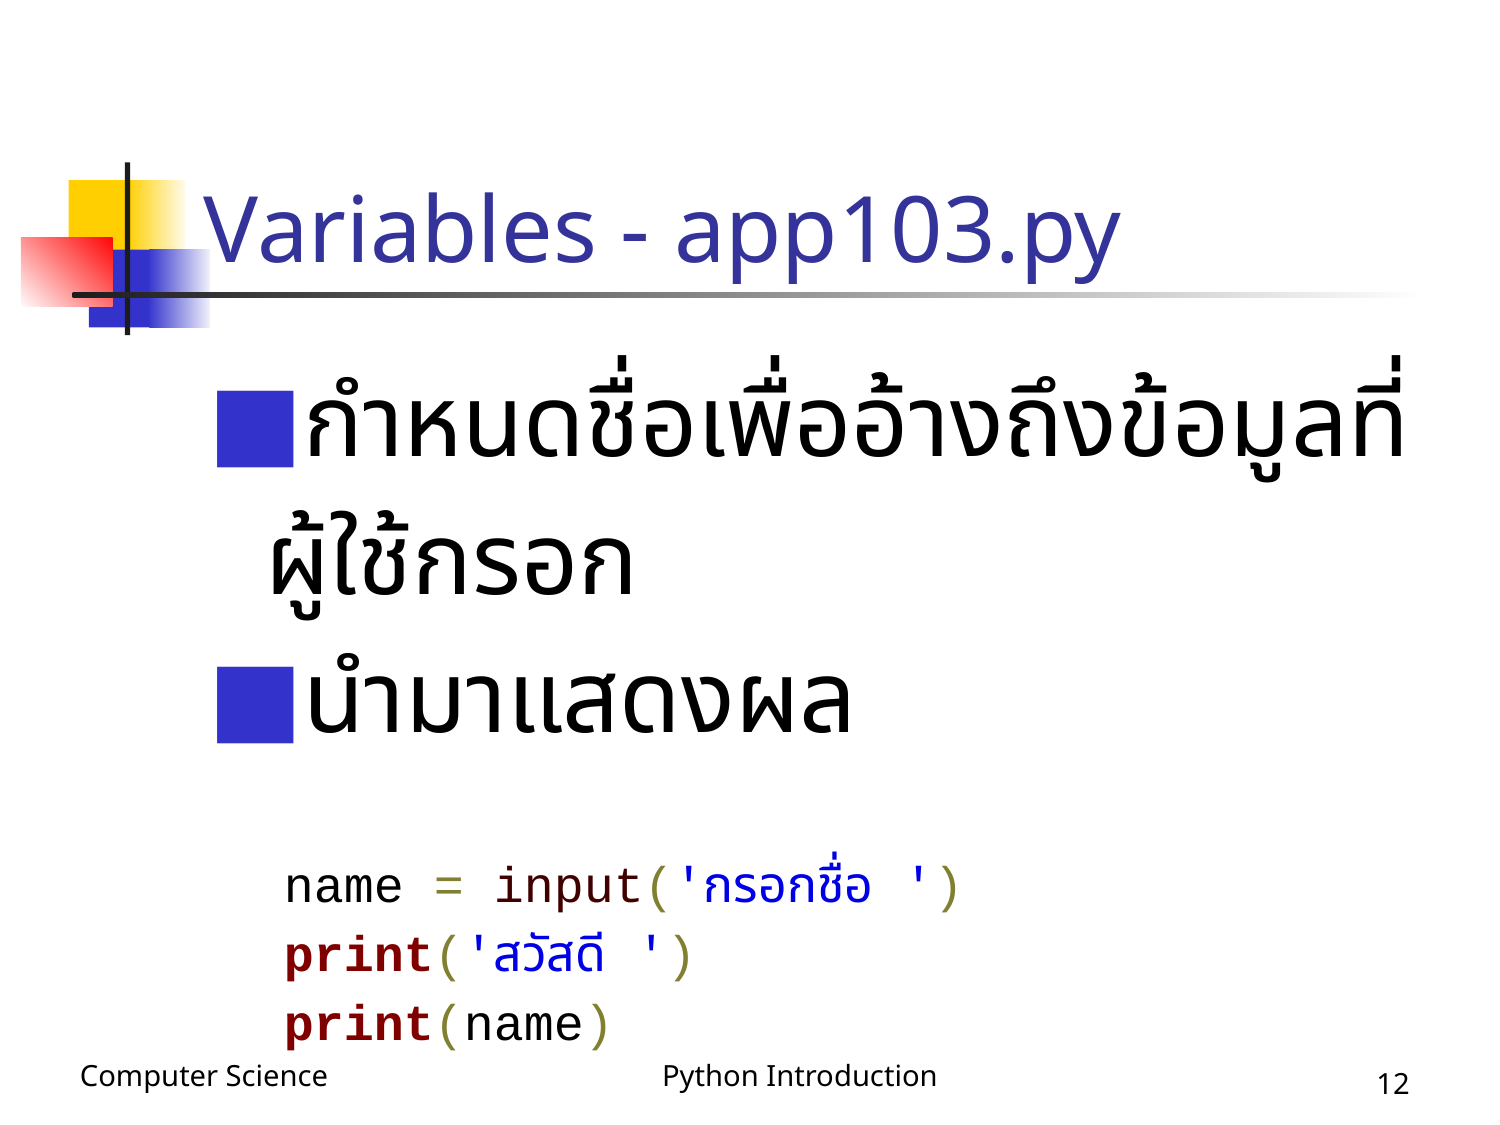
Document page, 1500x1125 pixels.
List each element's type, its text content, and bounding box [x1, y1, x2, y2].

slide_number ‹#› [1112, 1037, 1425, 1113]
title Variables - app103.py [188, 101, 1468, 289]
list กำหนดชื่อเพื่ออ้างถึงข้อมูลที่ผู้ใช้กรอก นำมาแสดงผล name = input('กรอกชื่อ ') print('สวัสดี ') print(name) [193, 331, 1469, 998]
